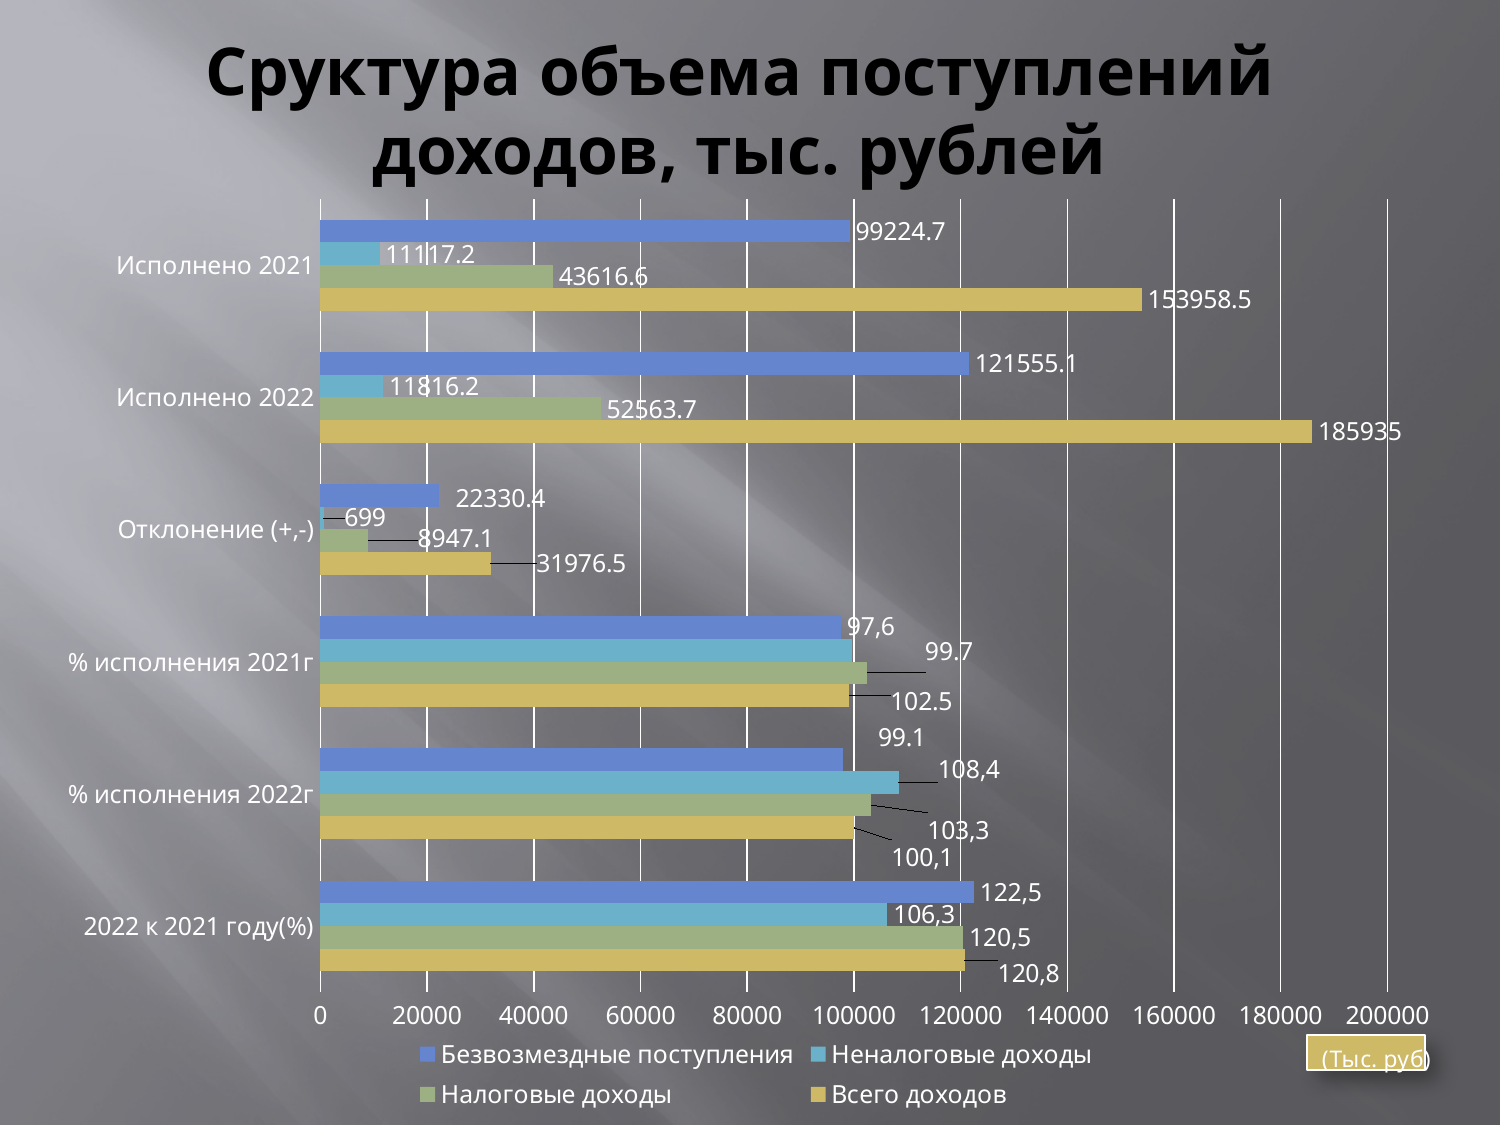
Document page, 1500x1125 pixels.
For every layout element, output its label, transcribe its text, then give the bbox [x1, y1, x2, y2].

chart [64, 160, 1459, 1118]
title Сруктура объема поступлений доходов, тыс. рублей [64, 20, 1415, 160]
